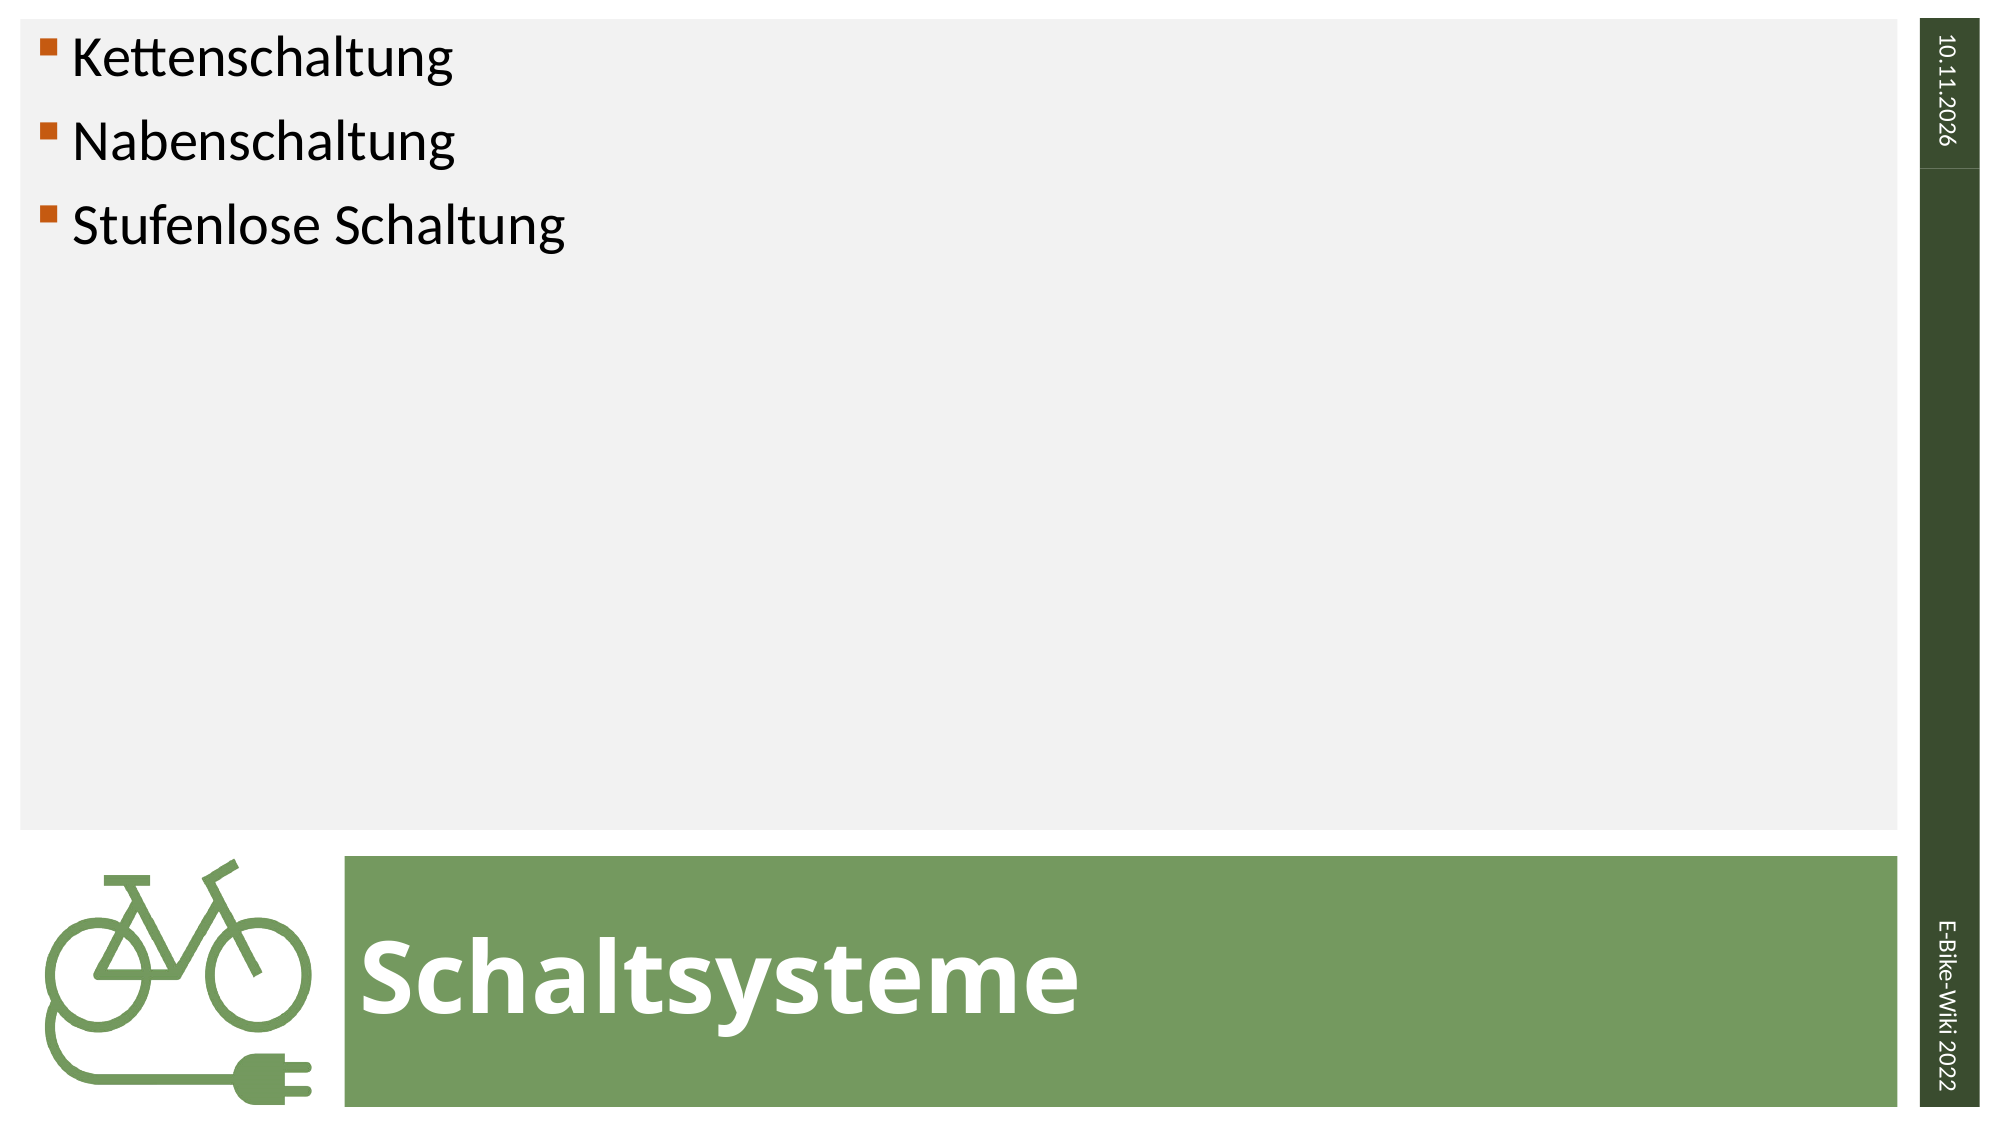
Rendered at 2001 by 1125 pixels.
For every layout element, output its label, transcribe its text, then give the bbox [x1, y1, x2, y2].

list Kettenschaltung Nabenschaltung Stufenlose Schaltung [20, 19, 1898, 830]
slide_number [1919, 18, 1980, 168]
footer E-Bike-Wiki 2022 [1919, 168, 1980, 1107]
picture [22, 830, 334, 1125]
title Schaltsysteme [344, 856, 1898, 1107]
